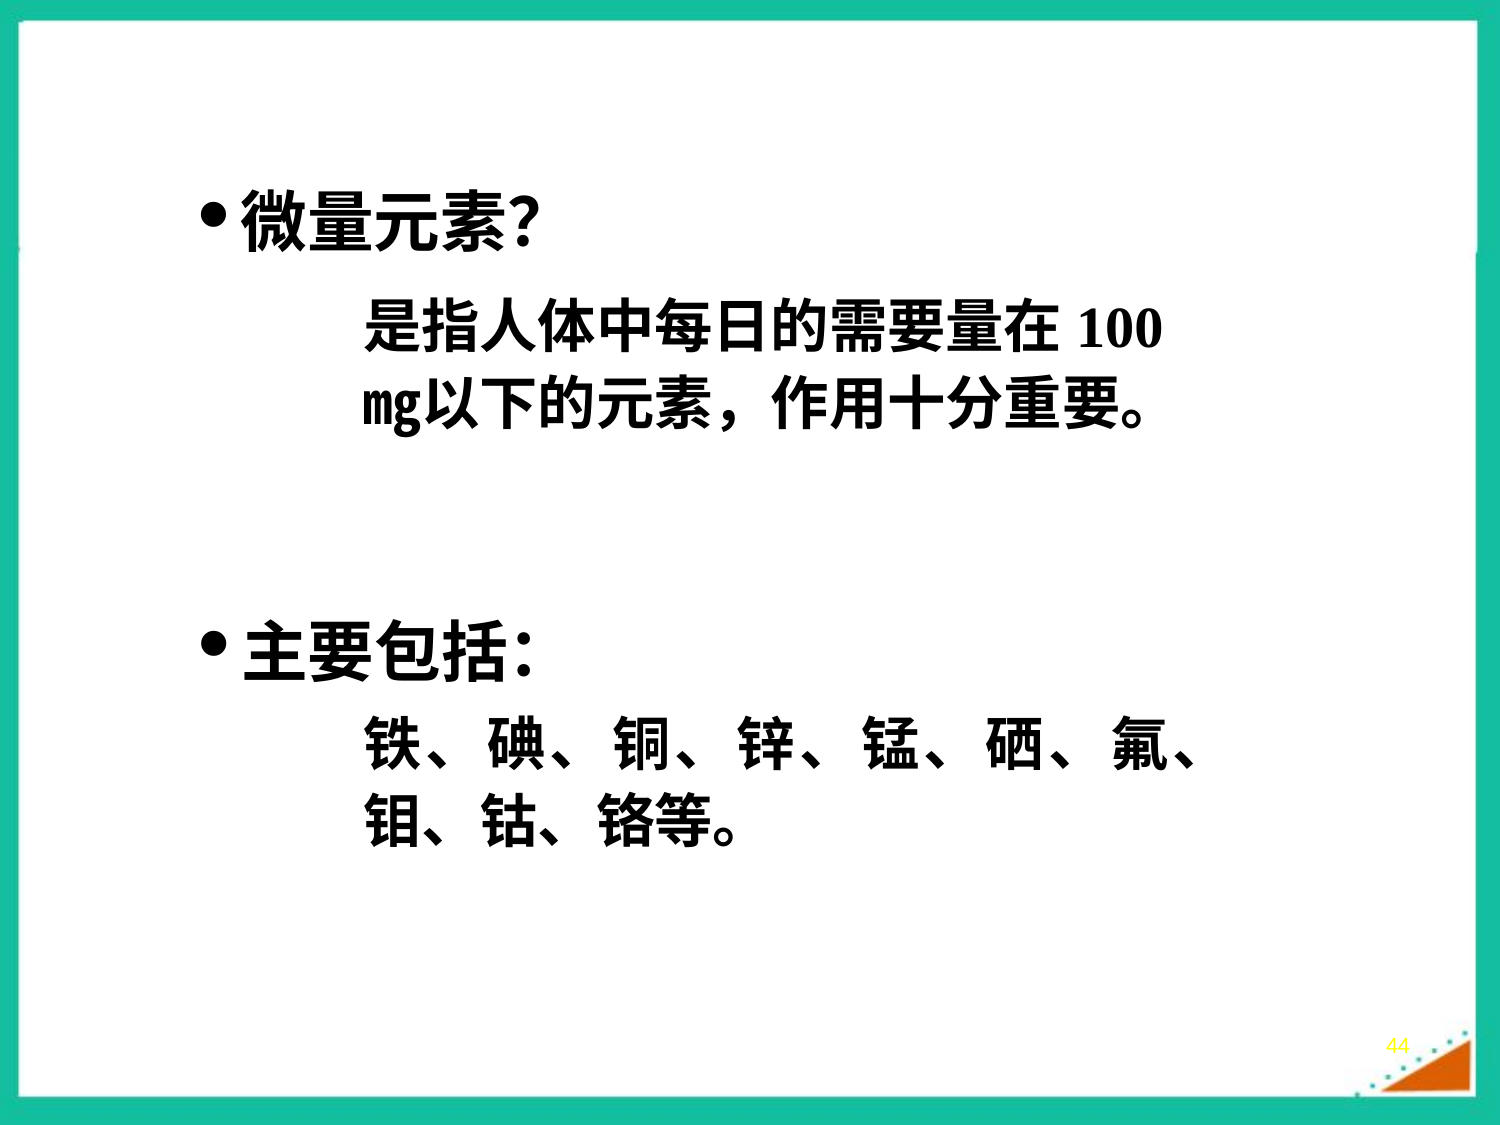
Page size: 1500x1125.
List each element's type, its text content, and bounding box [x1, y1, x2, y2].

text_box 主要包括： [183, 586, 620, 697]
text_box 微量元素？ [182, 148, 679, 268]
picture [0, 0, 1500, 1125]
text_box 是指人体中每日的需要量在100㎎以下的元素，作用十分重要。 [348, 275, 1235, 521]
text_box 铁、碘、铜、锌、锰、硒、氟、钼、钴、铬等。 [348, 692, 1246, 894]
slide_number 44 [1074, 1024, 1425, 1103]
